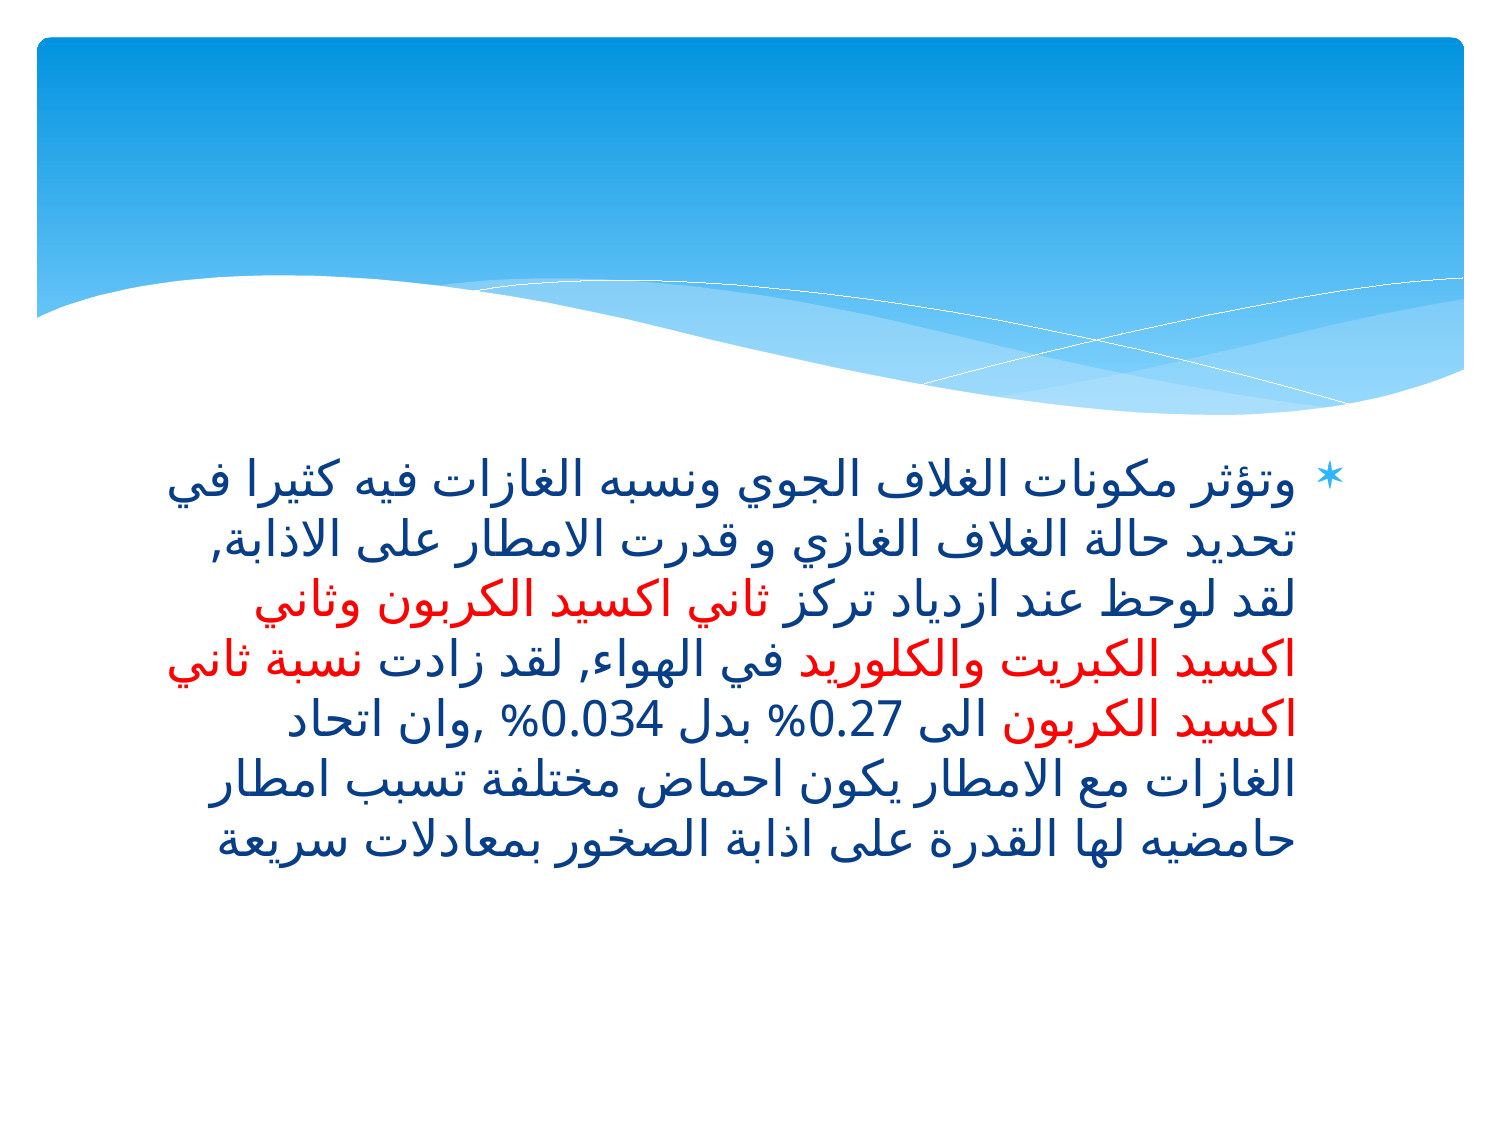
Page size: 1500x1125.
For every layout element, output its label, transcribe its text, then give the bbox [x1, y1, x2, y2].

list وتؤثر مكونات الغلاف الجوي ونسبه الغازات فيه كثيرا في تحديد حالة الغلاف الغازي و قدرت الامطار على الاذابة, لقد لوحظ عند ازدياد تركز ثاني اكسيد الكربون وثاني اكسيد الكبريت والكلوريد في الهواء, لقد زادت نسبة ثاني اكسيد الكربون الى 0.27% بدل 0.034% ,وان اتحاد الغازات مع الامطار يكون احماض مختلفة تسبب امطار حامضيه لها القدرة على اذابة الصخور بمعادلات سريعة [143, 438, 1359, 1005]
